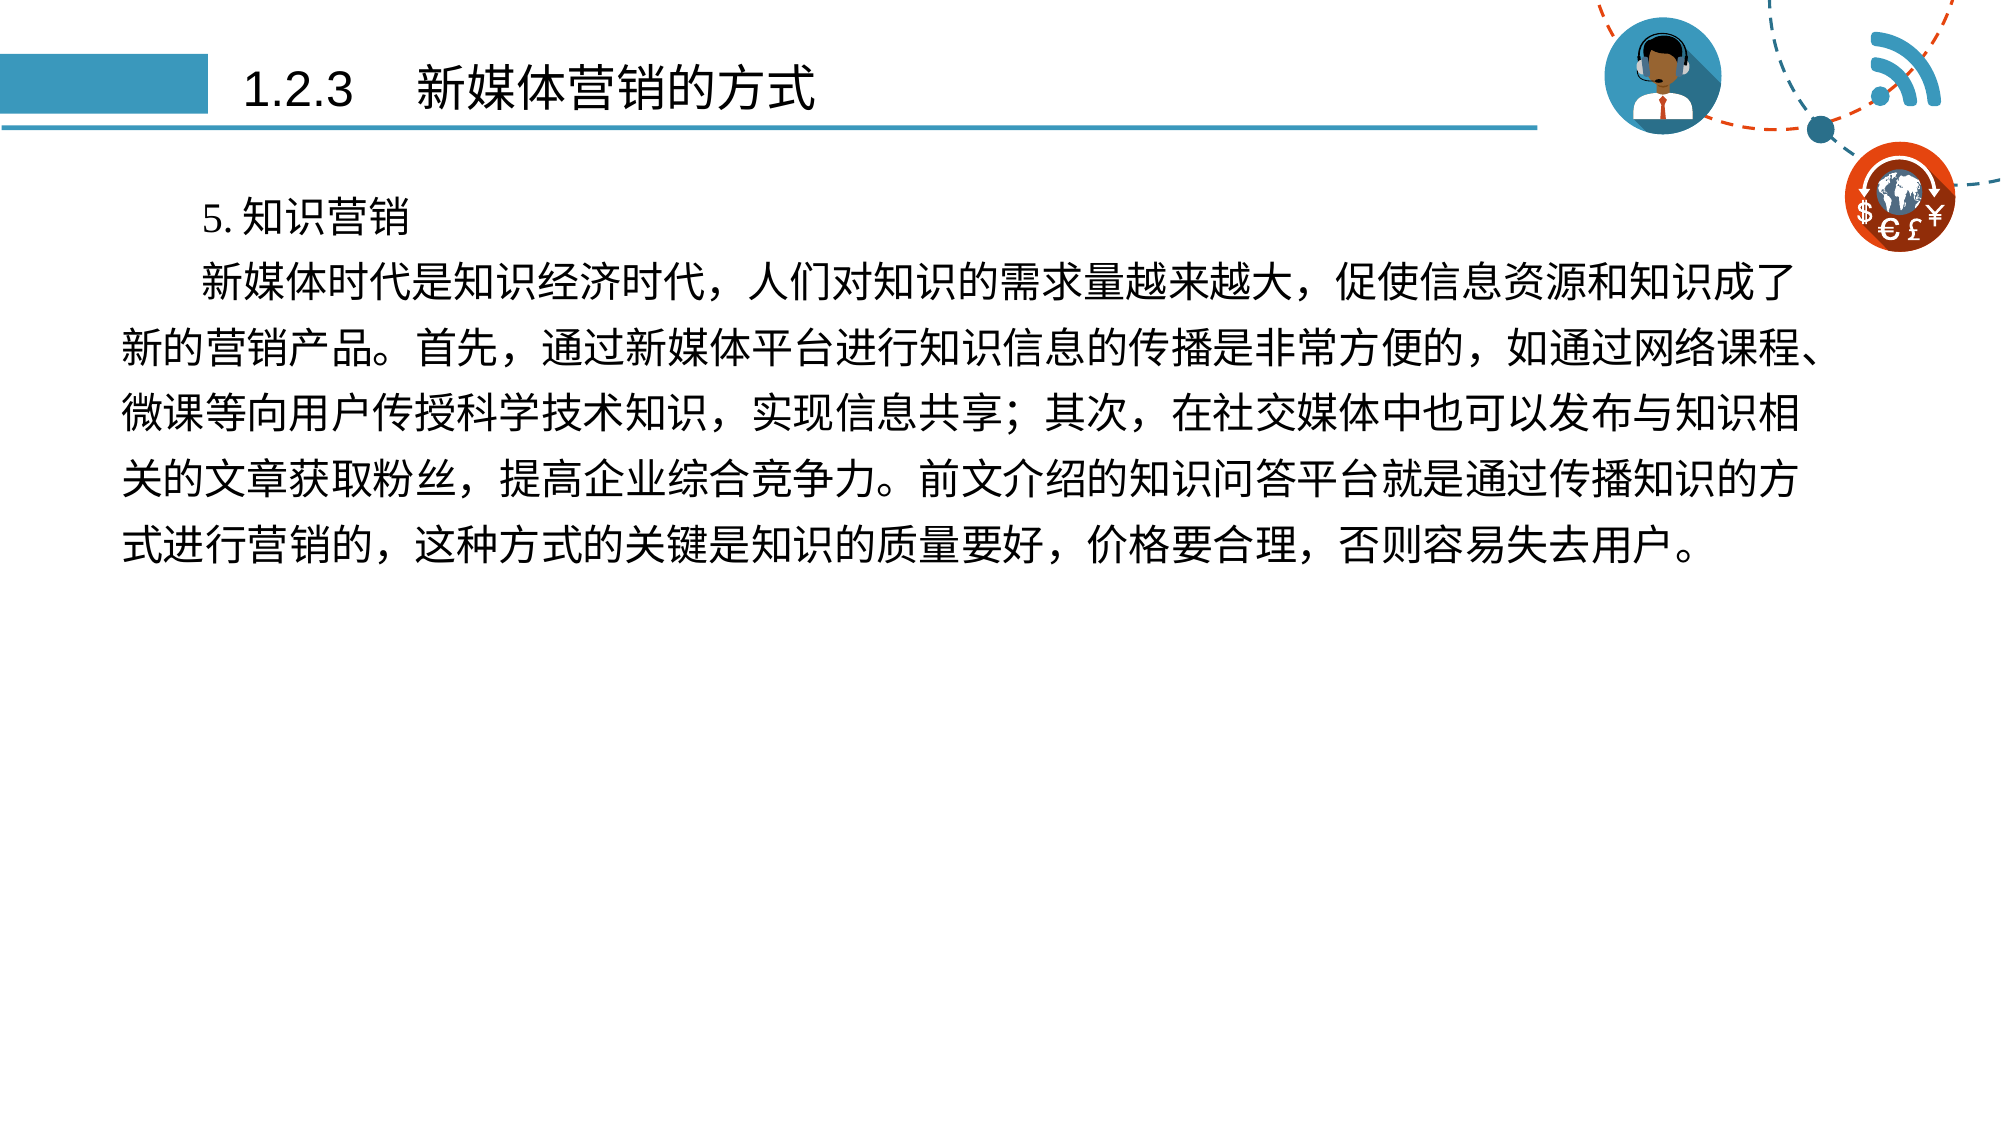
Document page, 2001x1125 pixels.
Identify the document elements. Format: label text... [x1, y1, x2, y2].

title 1.2.3 新媒体营销的方式 [222, 55, 1863, 127]
list 5.知识营销 新媒体时代是知识经济时代，人们对知识的需求量越来越大，促使信息资源和知识成了新的营销产品。首先，通过新媒体平台进行知识信息的传播是非常方便的，如通过网络课程、微课等向用户传授科学技术知识，实现信息共享；其次，在社交媒体中也可以发布与知识相关的文章获取粉丝，提高企业综合竞争力。前文介绍的知识问答平台就是通过传播知识的方式进行营销的，这种方式的关键是知识的质量要好，价格要合理，否则容易失去用户。 [100, 164, 1840, 649]
